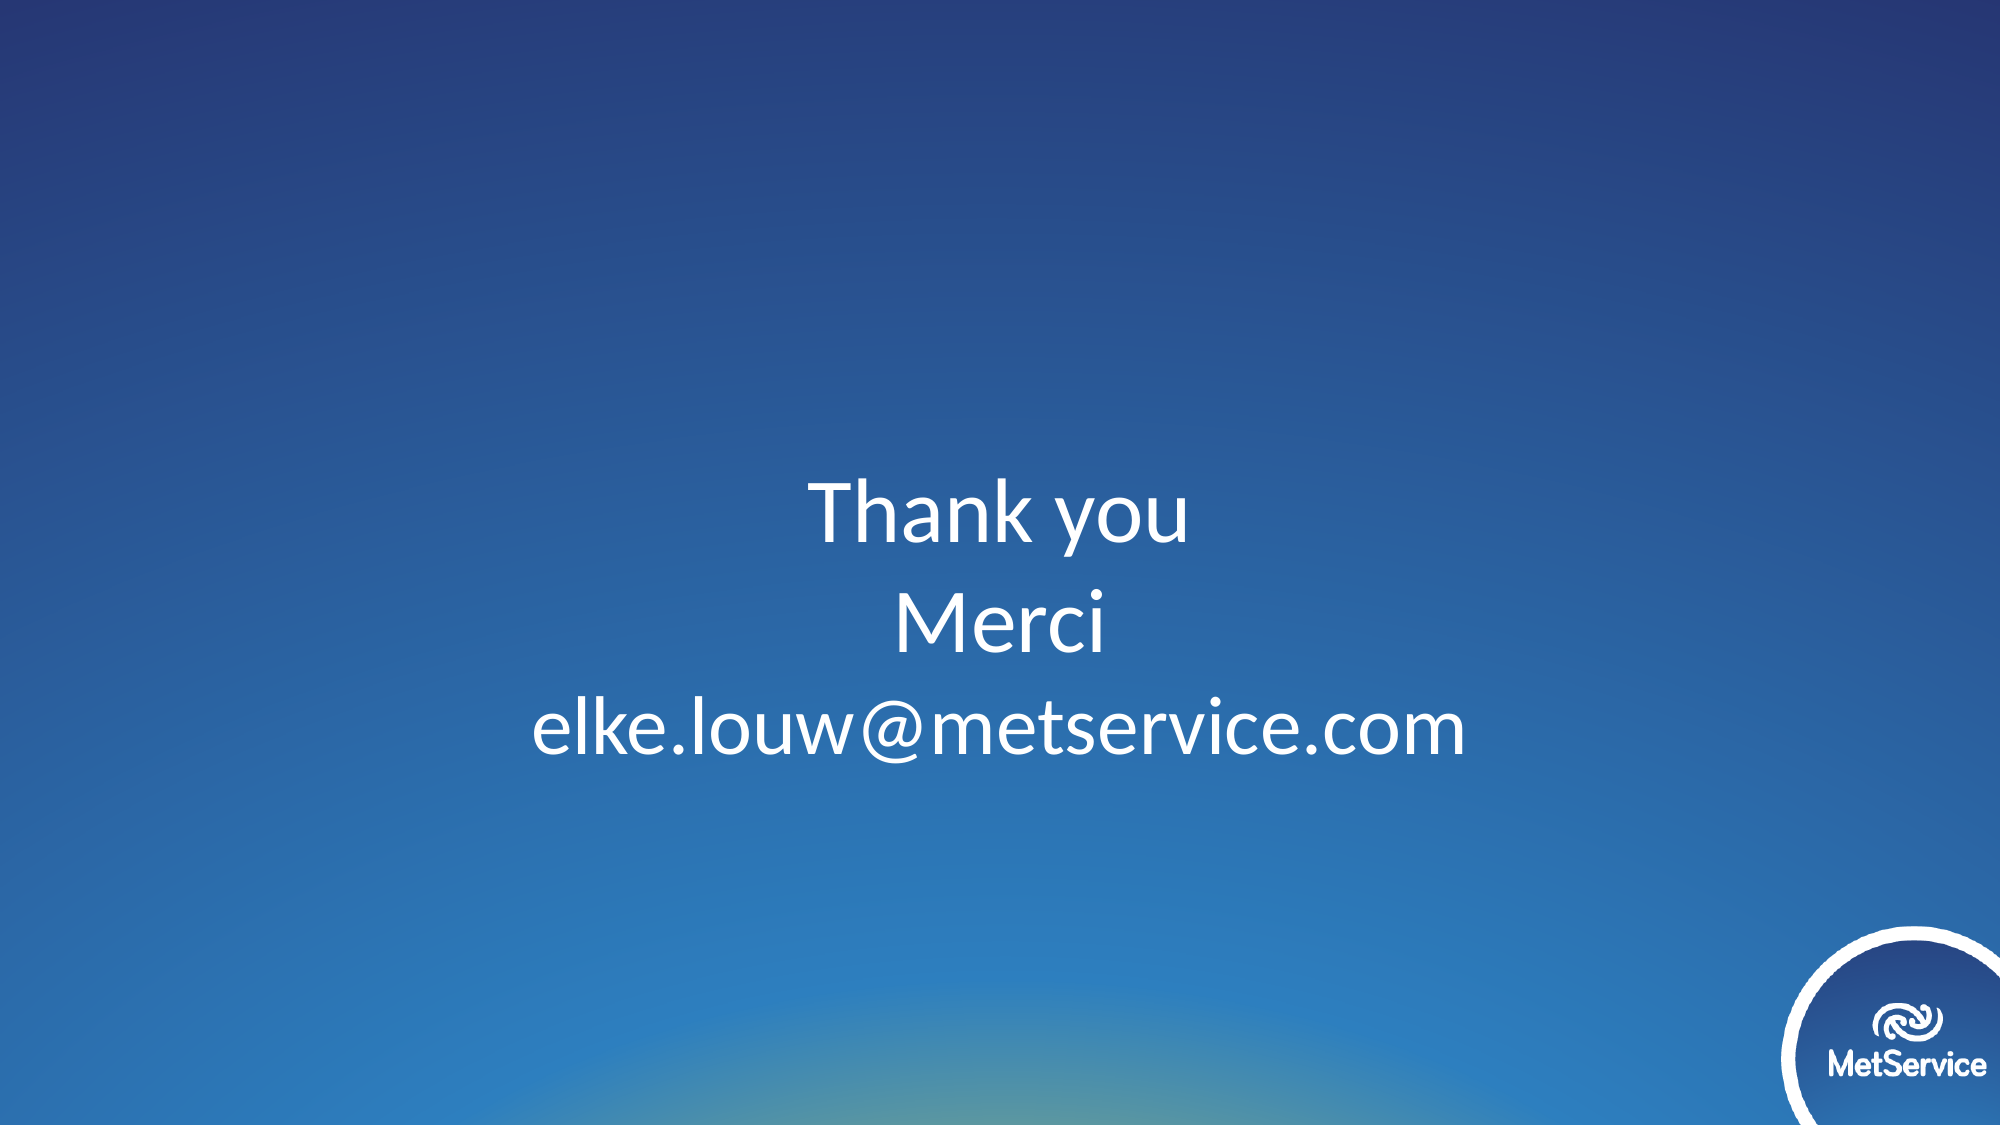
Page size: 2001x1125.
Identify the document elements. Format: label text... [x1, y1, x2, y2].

text_box Thank you Merci elke.louw@metservice.com [34, 443, 1966, 793]
picture [0, 0, 2000, 1125]
